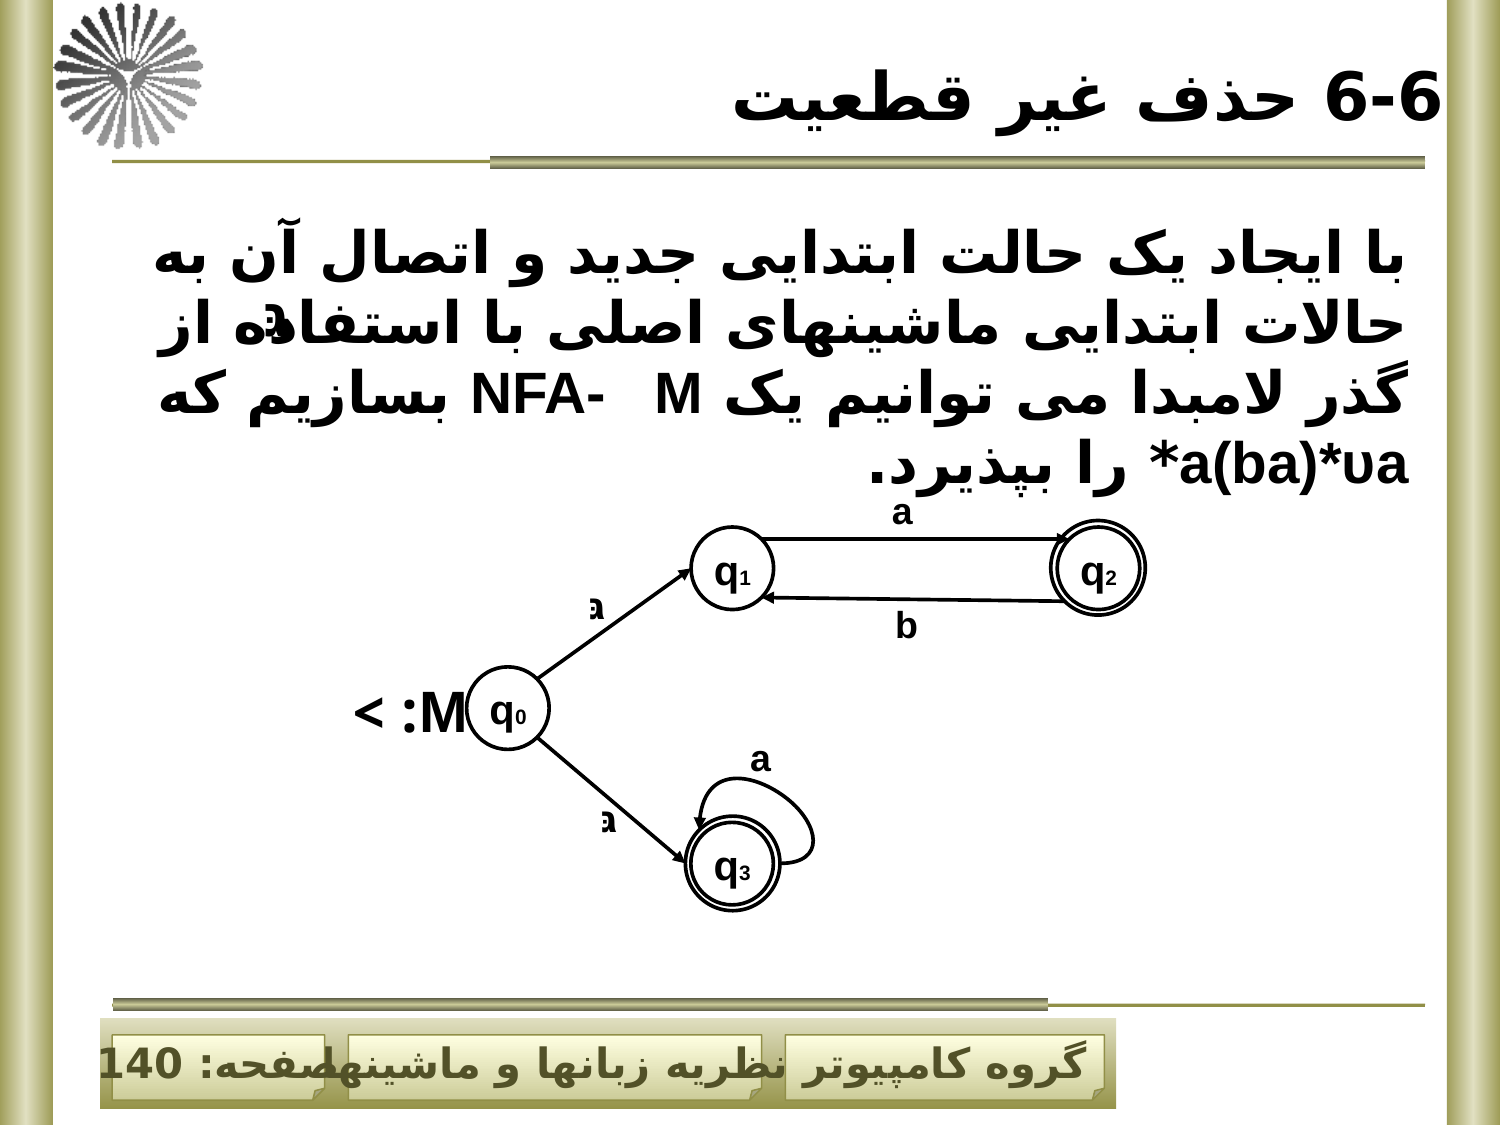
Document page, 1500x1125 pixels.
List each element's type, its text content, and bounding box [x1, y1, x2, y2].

text_box 6-6 حذف غیر قطعیت [88, 46, 1459, 142]
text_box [324, 479, 1146, 911]
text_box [64, 206, 1424, 433]
